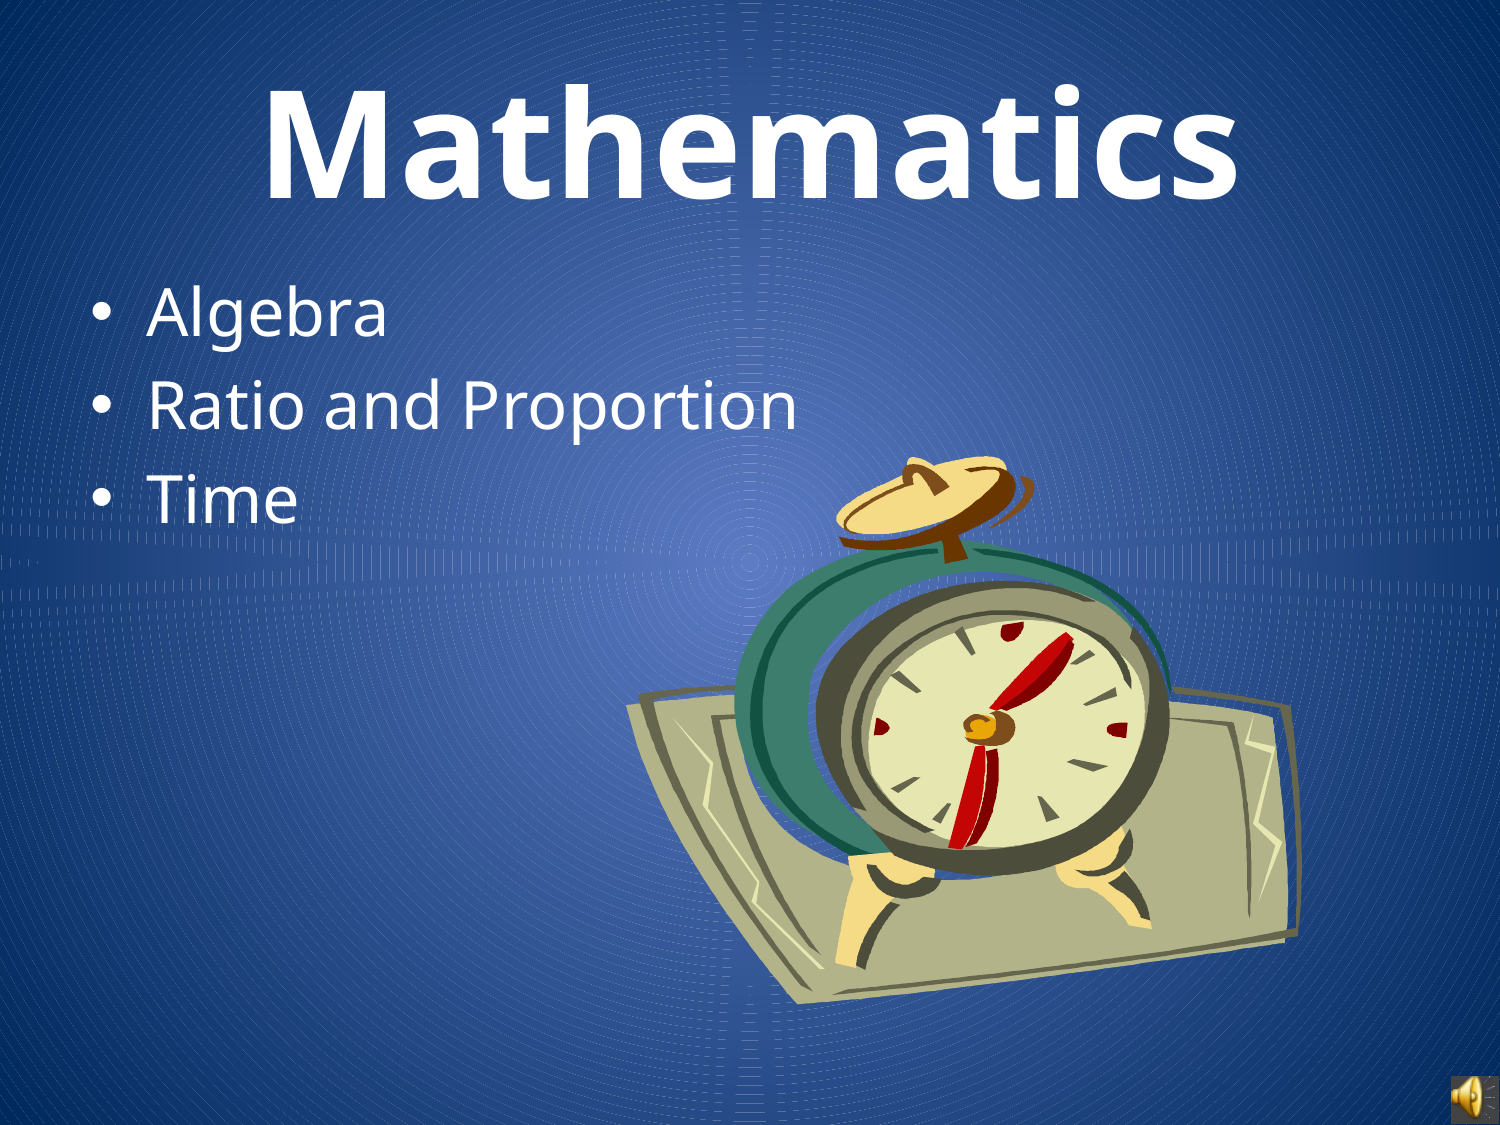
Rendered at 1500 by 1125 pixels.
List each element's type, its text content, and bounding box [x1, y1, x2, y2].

title Mathematics [75, 45, 1425, 233]
list Algebra Ratio and Proportion Time [75, 262, 1425, 1005]
picture [1449, 1074, 1500, 1125]
picture [624, 449, 1313, 1013]
